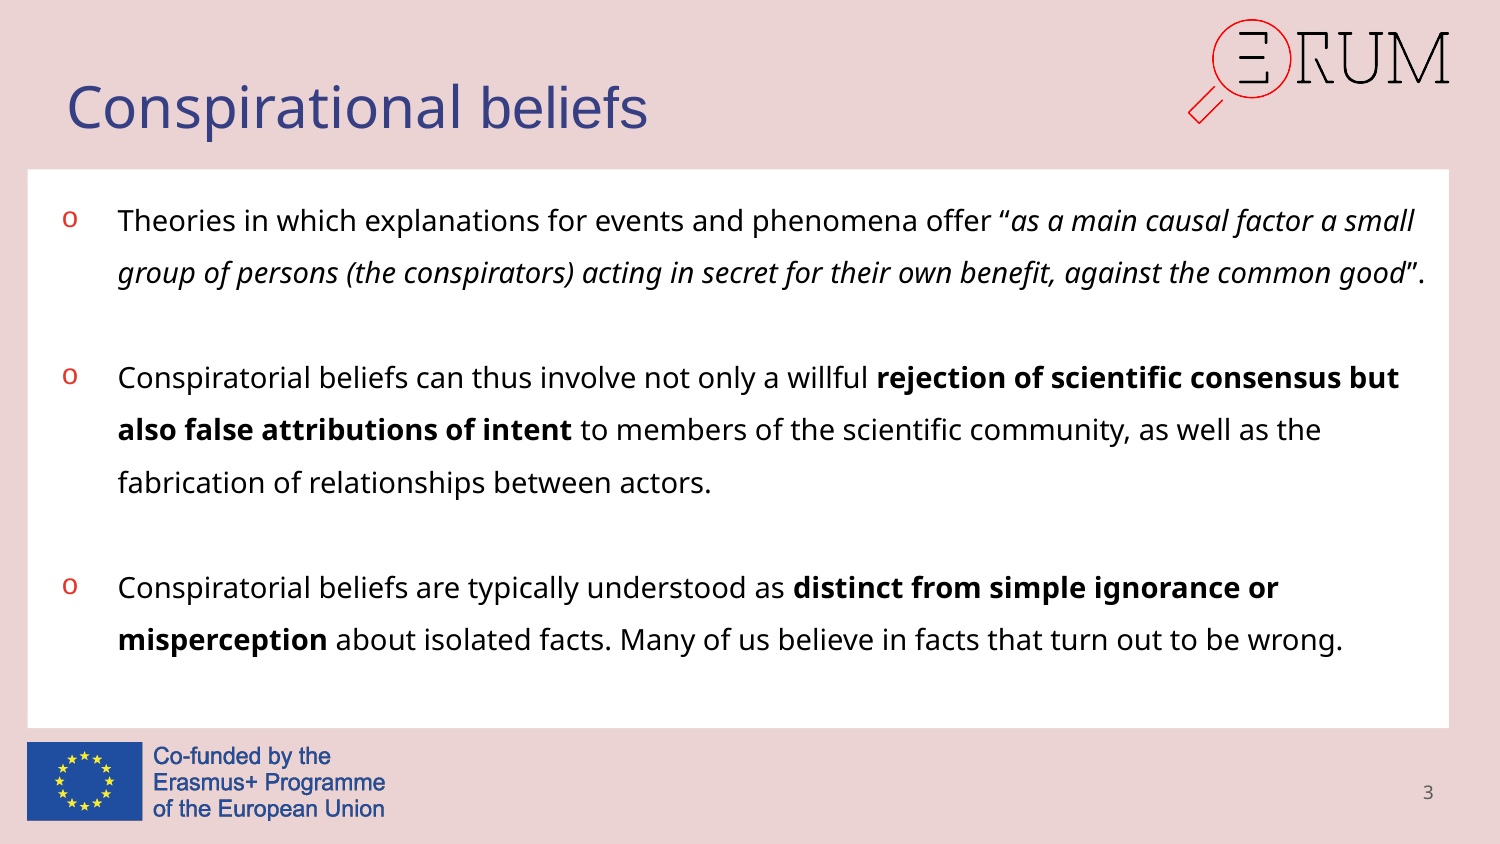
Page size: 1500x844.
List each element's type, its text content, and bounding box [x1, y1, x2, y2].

list Theories in which explanations for events and phenomena offer “as a main causal factor a small group of persons (the conspirators) acting in secret for their own benefit, against the common good”. Conspiratorial beliefs can thus involve not only a willful rejection of scientific consensus but also false attributions of intent to members of the scientific community, as well as the fabrication of relationships between actors. Conspiratorial beliefs are typically understood as distinct from simple ignorance or misperception about isolated facts. Many of us believe in facts that turn out to be wrong. [27, 169, 1449, 729]
picture [27, 742, 385, 821]
title Conspirational beliefs [51, 55, 1168, 150]
picture [1136, 0, 1500, 137]
slide_number 3 [1358, 761, 1449, 826]
